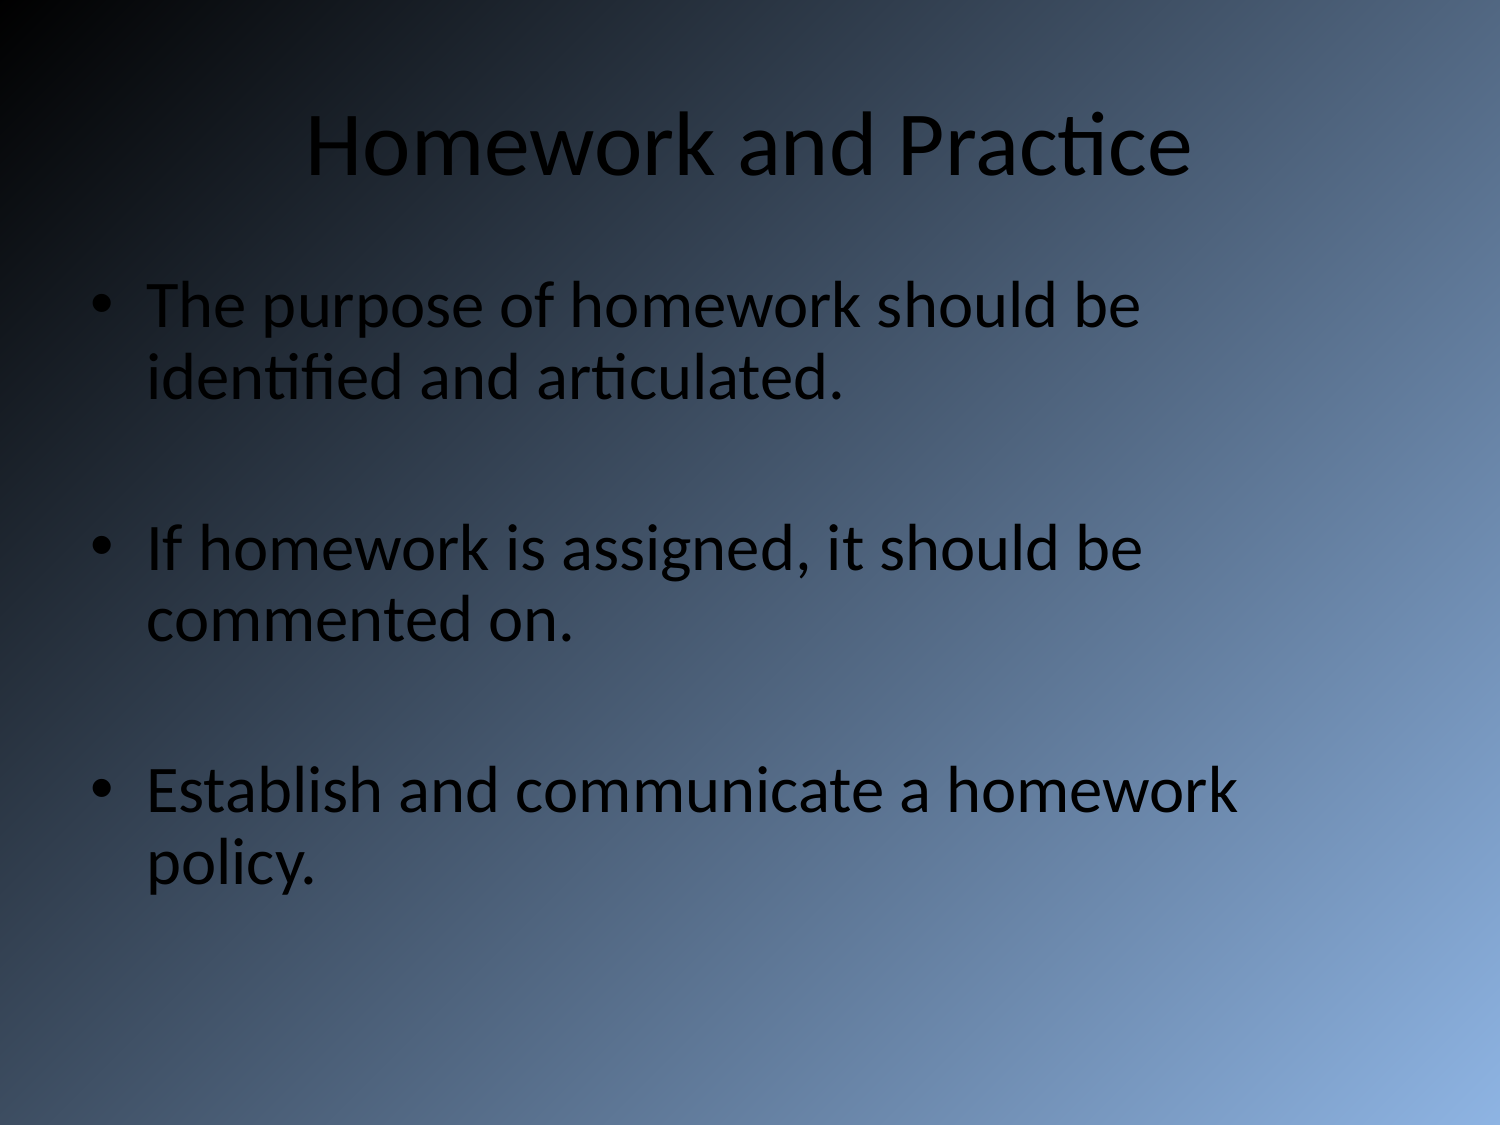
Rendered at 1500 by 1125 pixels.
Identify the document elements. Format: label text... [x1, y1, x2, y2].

list The purpose of homework should be identified and articulated. If homework is assigned, it should be commented on. Establish and communicate a homework policy. [75, 262, 1425, 1005]
title Homework and Practice [75, 45, 1425, 233]
